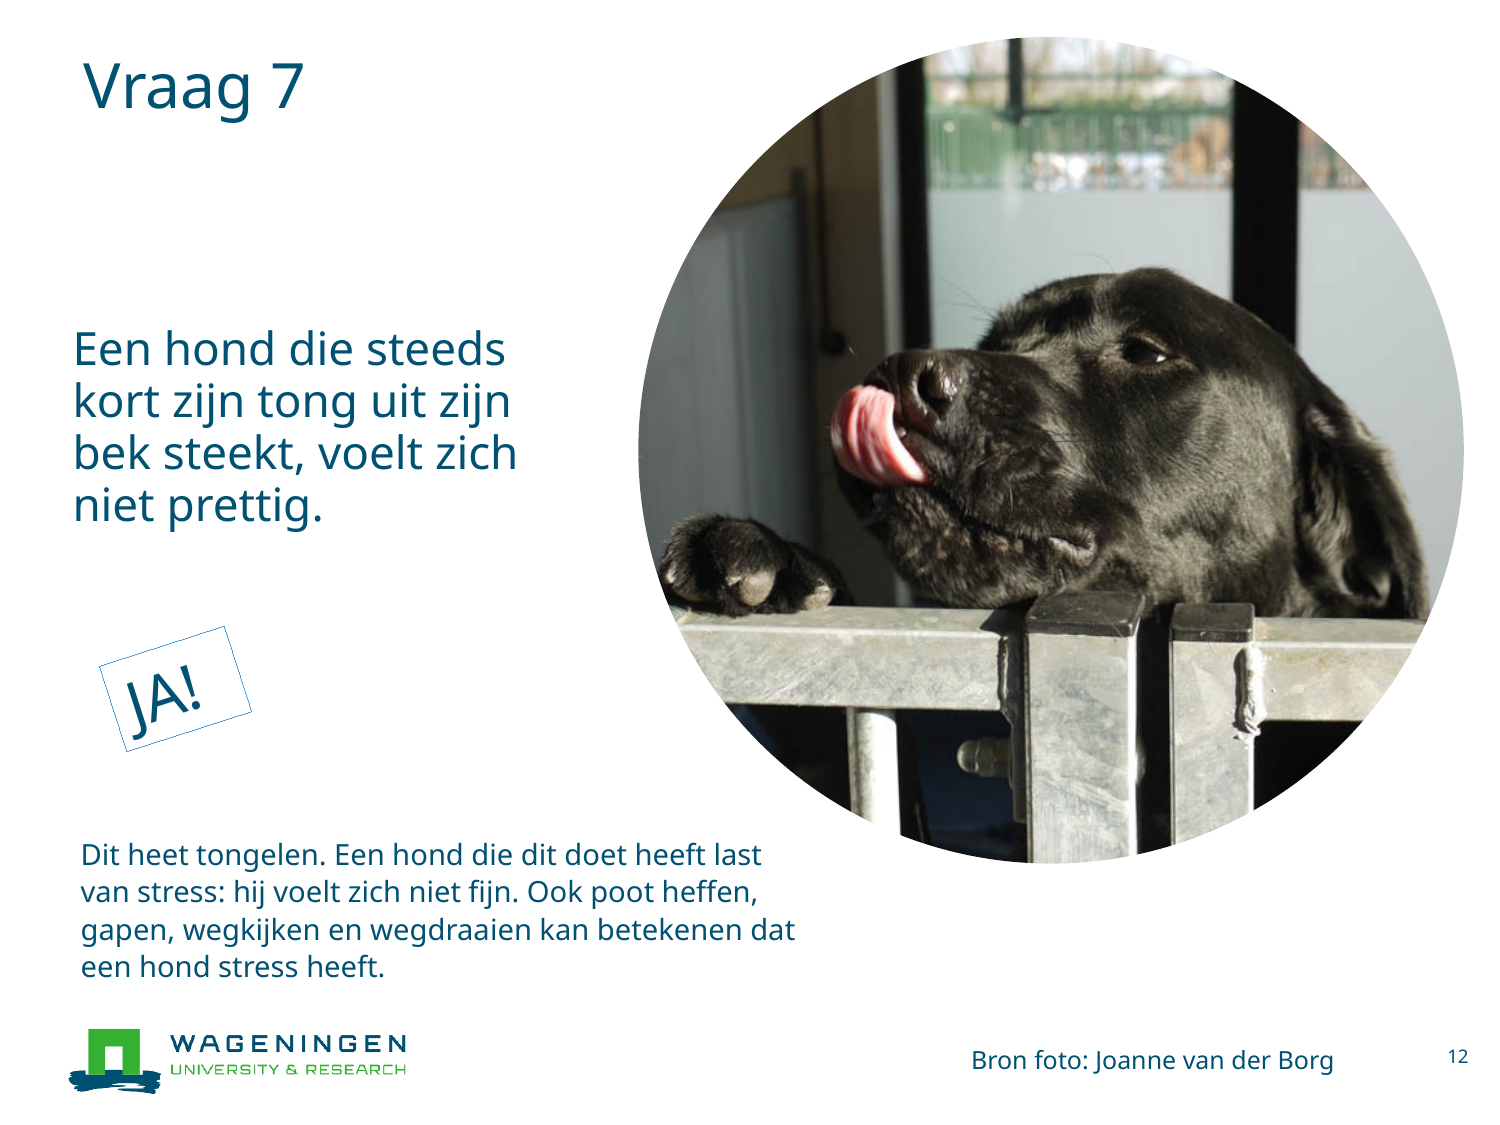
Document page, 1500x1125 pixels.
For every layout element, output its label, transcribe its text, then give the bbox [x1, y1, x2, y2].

title Vraag 7 [80, 37, 636, 175]
text_box Bron foto: Joanne van der Borg [956, 1029, 1424, 1082]
slide_number 12 [1424, 1045, 1475, 1073]
text_box JA! [99, 626, 252, 752]
picture [0, 0, 1500, 1125]
text_box Dit heet tongelen. Een hond die dit doet heeft last van stress: hij voelt zich niet fijn. Ook poot heffen, gapen, wegkijken en wegdraaien kan betekenen dat een hond stress heeft. [65, 826, 831, 991]
list Een hond die steeds kort zijn tong uit zijn bek steekt, voelt zich niet prettig. [66, 314, 596, 560]
